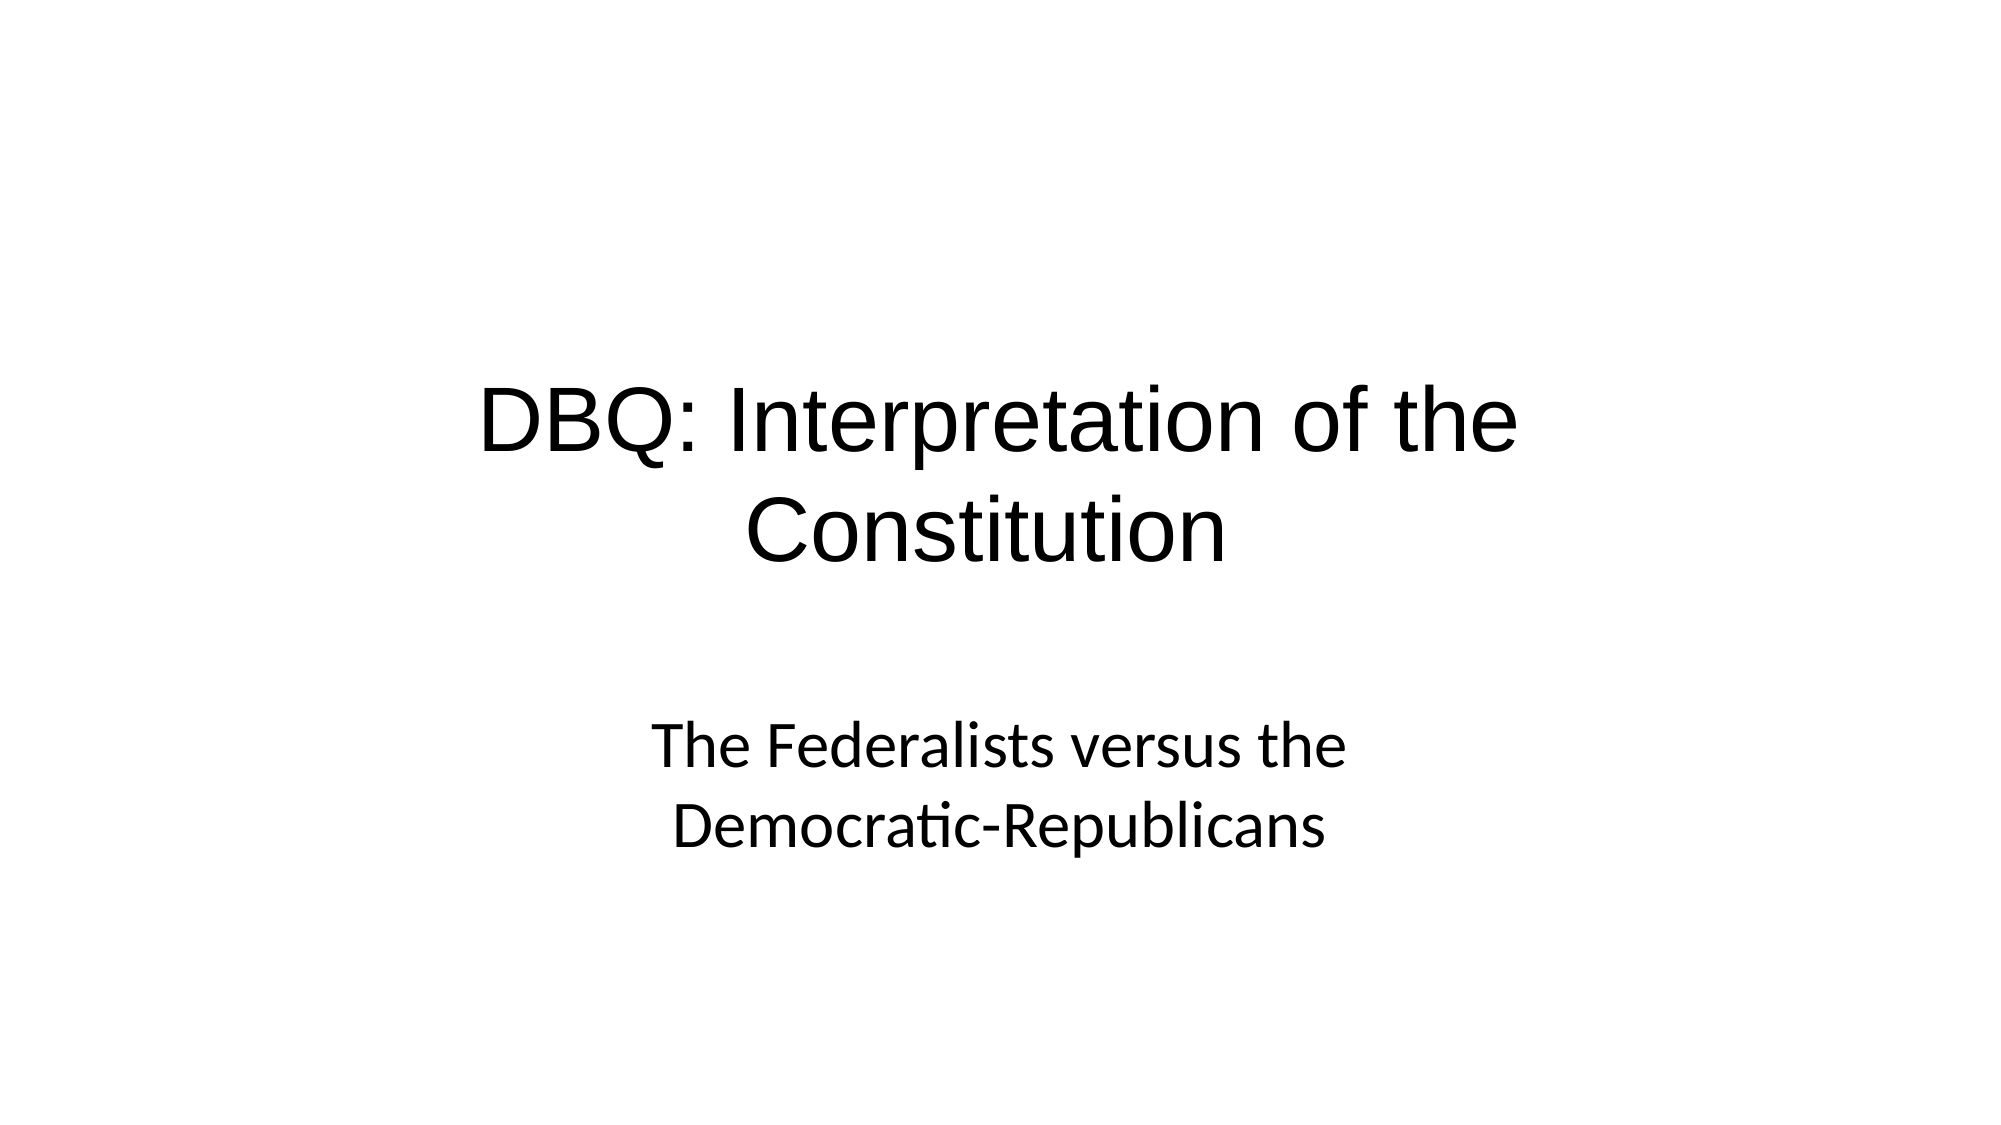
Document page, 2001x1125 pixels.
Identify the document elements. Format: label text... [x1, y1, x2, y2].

text_box DBQ: Interpretation of the Constitution [362, 349, 1638, 591]
text_box The Federalists versus the Democratic-Republicans [474, 637, 1525, 925]
